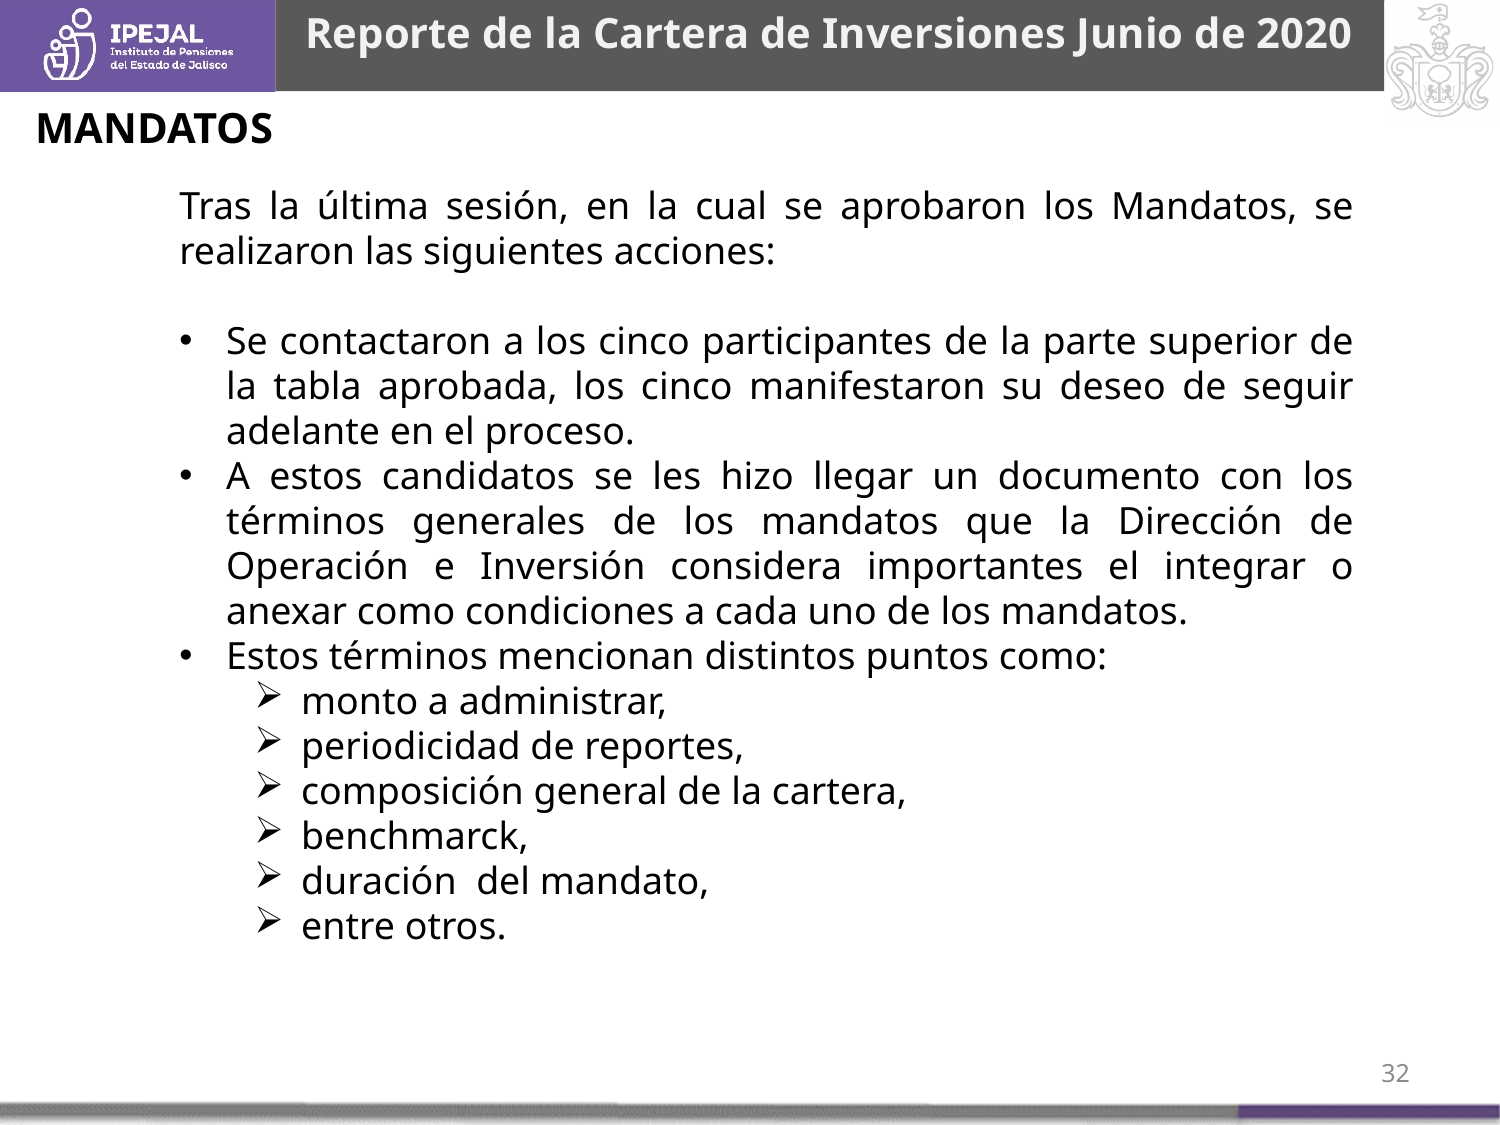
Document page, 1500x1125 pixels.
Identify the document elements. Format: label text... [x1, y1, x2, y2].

slide_number 32 [1074, 1042, 1425, 1103]
picture [0, 0, 274, 92]
text_box MANDATOS [20, 94, 387, 159]
picture [0, 1096, 1500, 1125]
text_box Reporte de la Cartera de Inversiones Junio de 2020 [274, 0, 1384, 95]
text_box Tras la última sesión, en la cual se aprobaron los Mandatos, se realizaron las siguientes acciones: Se contactaron a los cinco participantes de la parte superior de la tabla aprobada, los cinco manifestaron su deseo de seguir adelante en el proceso. A estos candidatos se les hizo llegar un documento con los términos generales de los mandatos que la Dirección de Operación e Inversión considera importantes el integrar o anexar como condiciones a cada uno de los mandatos. Estos términos mencionan distintos puntos como: monto a administrar, periodicidad de reportes, composición general de la cartera, benchmarck, duración del mandato, entre otros. [164, 175, 1370, 955]
